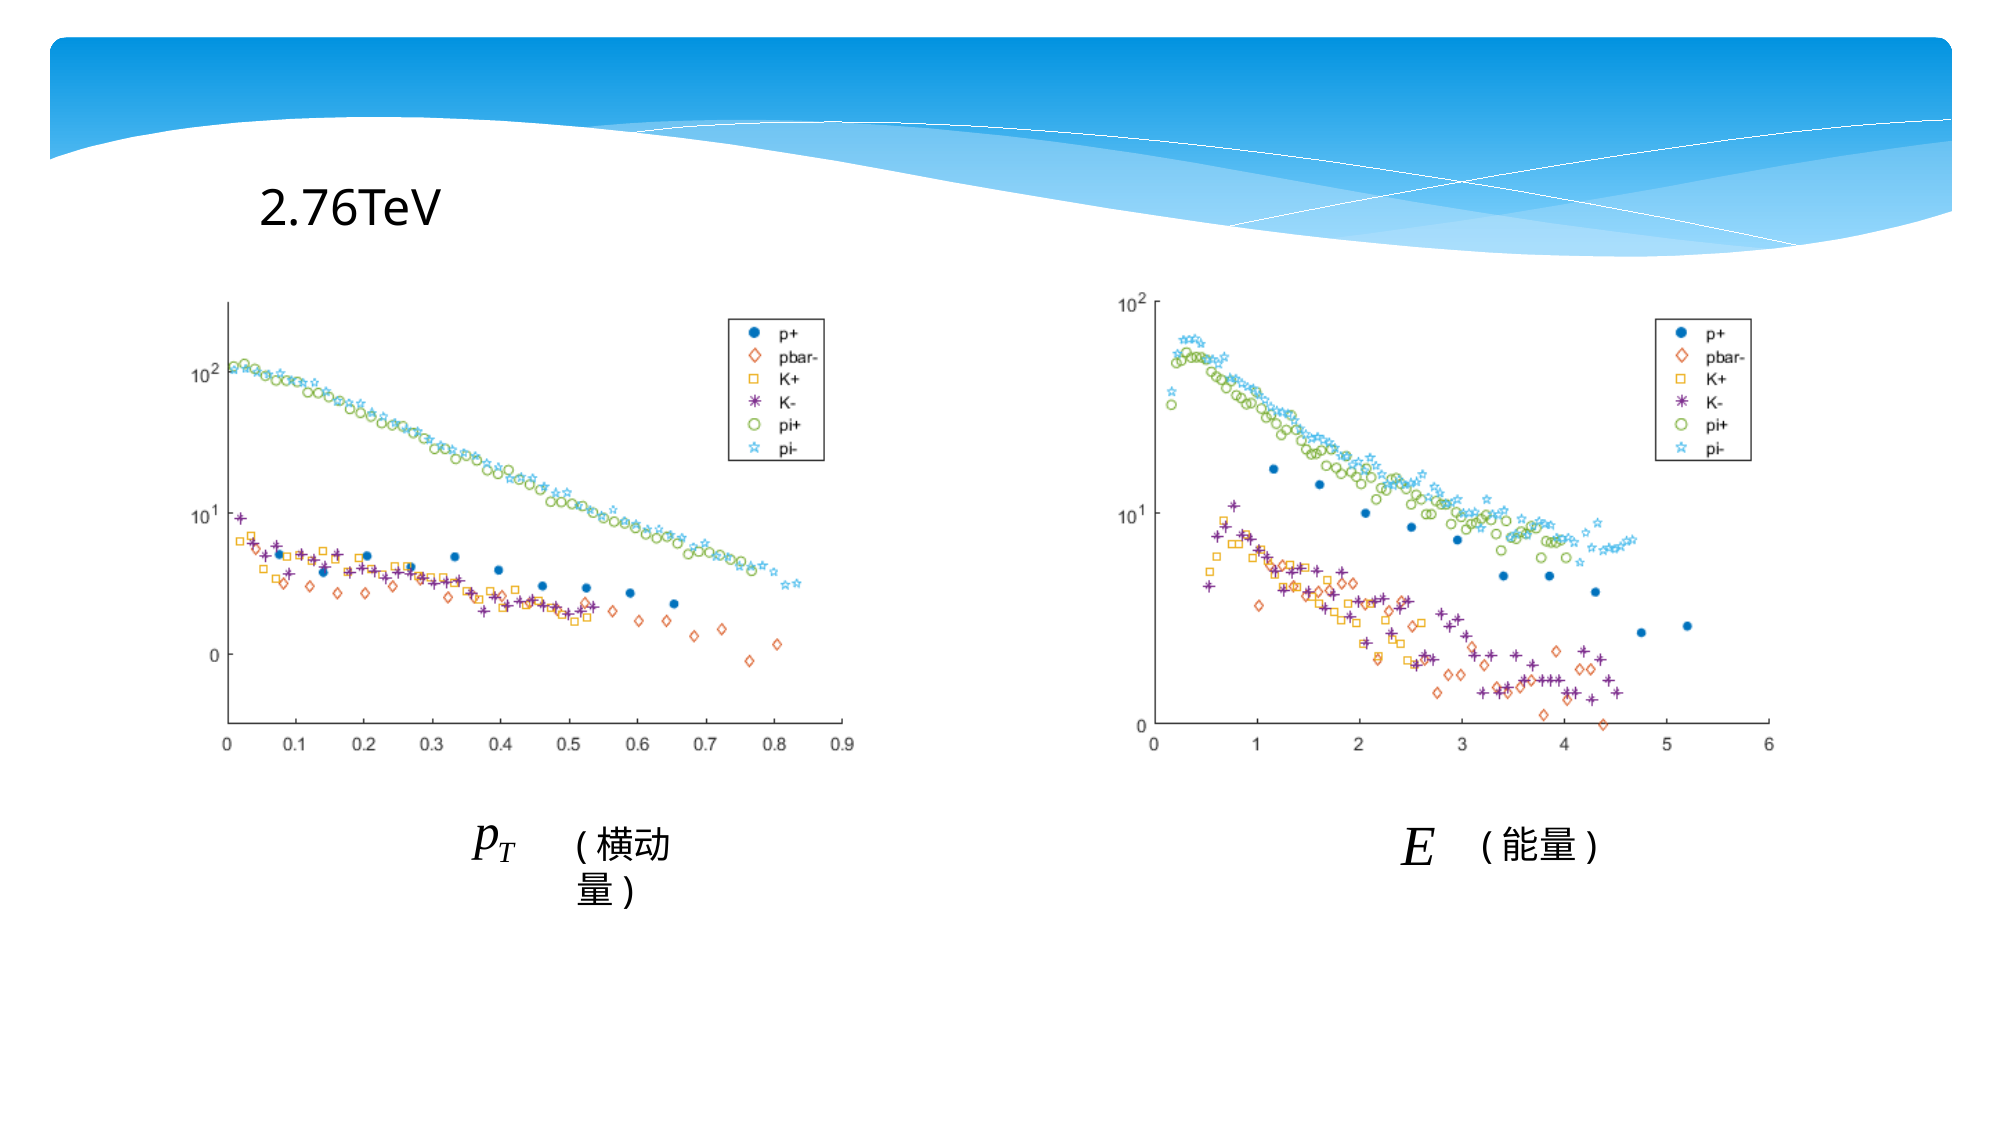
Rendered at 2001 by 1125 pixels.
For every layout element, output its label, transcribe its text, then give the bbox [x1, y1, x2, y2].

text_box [460, 798, 529, 875]
picture [123, 262, 919, 781]
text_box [1390, 813, 1448, 876]
text_box (能量) [1466, 813, 1622, 874]
picture [1051, 262, 1846, 781]
text_box (横动量) [561, 813, 735, 919]
text_box 2.76TeV [244, 168, 506, 260]
